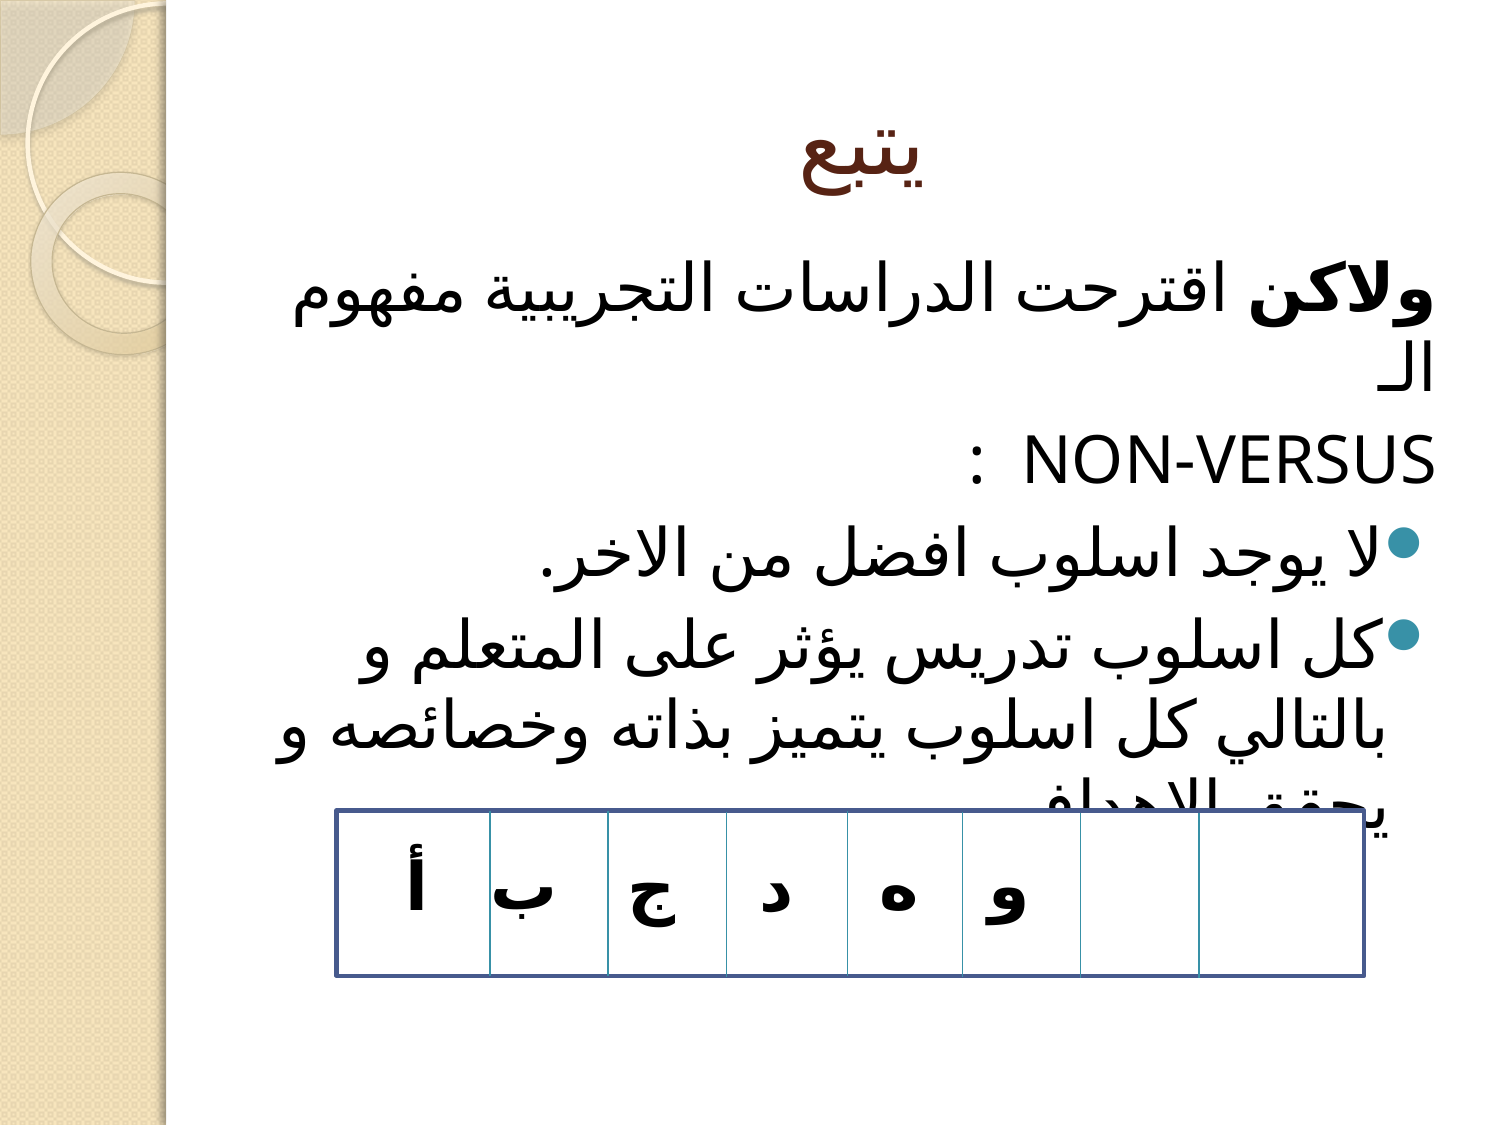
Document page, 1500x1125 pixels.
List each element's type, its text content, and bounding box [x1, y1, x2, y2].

title يتبع [235, 45, 1466, 233]
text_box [336, 810, 1365, 979]
list ولاكن اقترحت الدراسات التجريبية مفهوم الـ NON-VERSUS : لا يوجد اسلوب افضل من الاخر. كل اسلوب تدريس يؤثر على المتعلم و بالتالي كل اسلوب يتميز بذاته وخصائصه و يحقق الاهداف. [235, 237, 1466, 1025]
